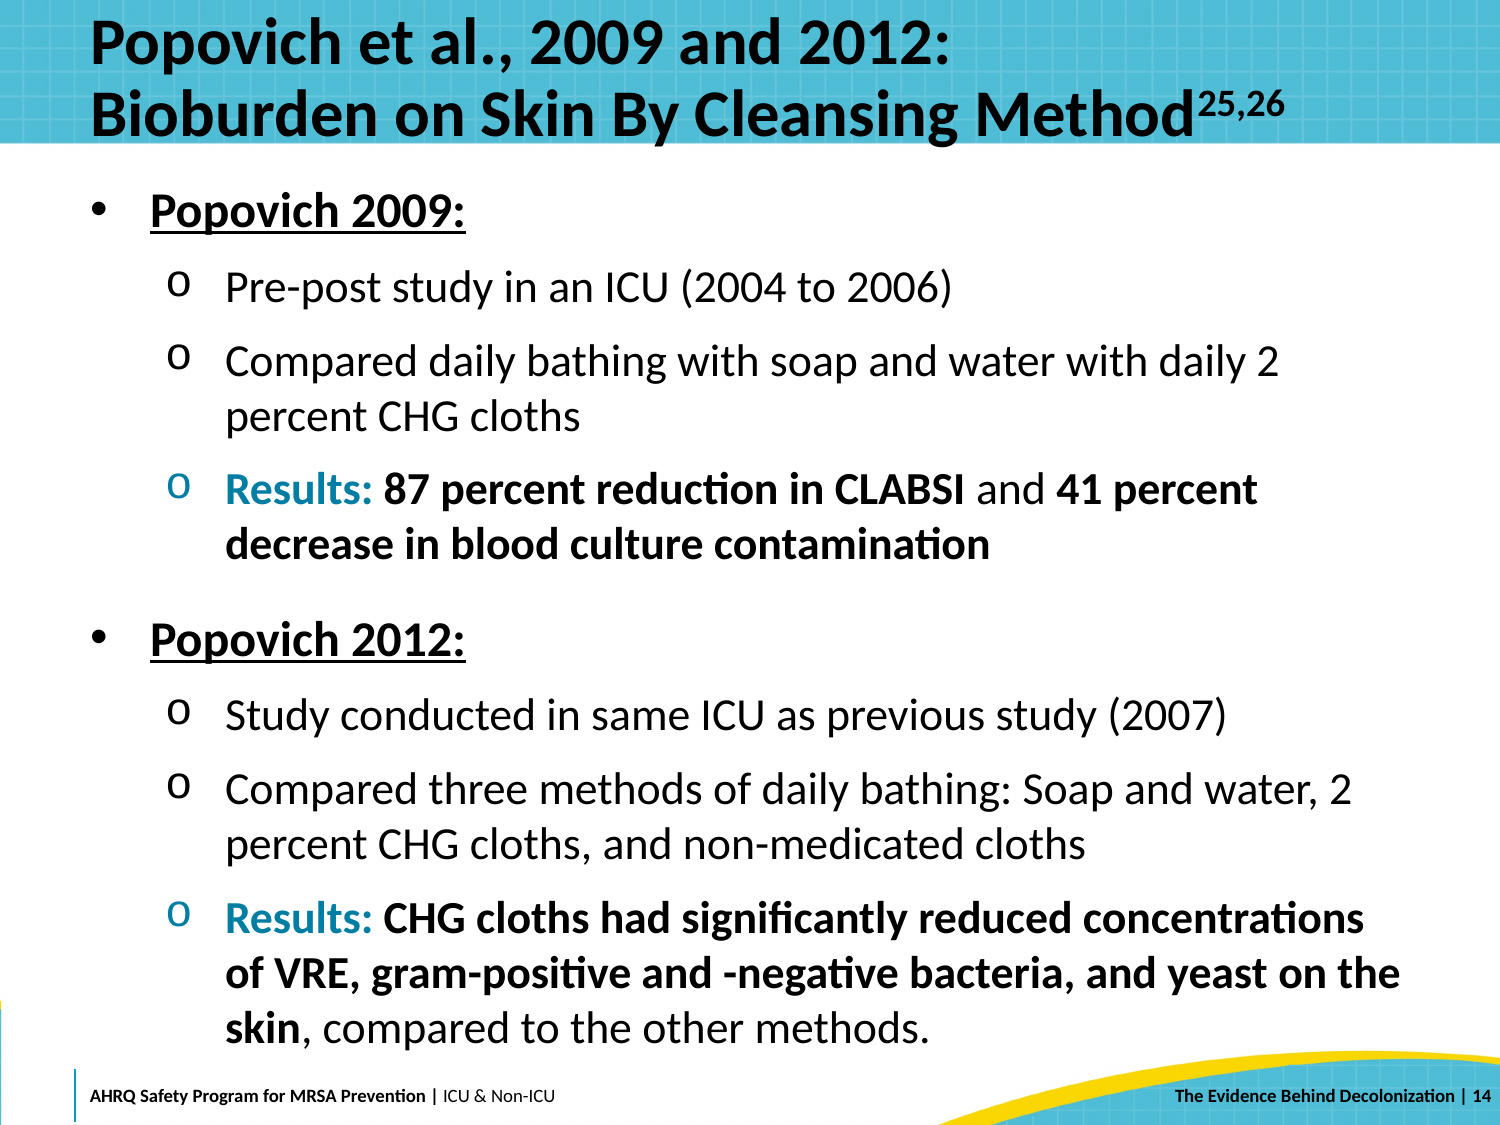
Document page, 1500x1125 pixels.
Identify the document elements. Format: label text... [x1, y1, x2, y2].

list Popovich 2009: Pre-post study in an ICU (2004 to 2006) Compared daily bathing with soap and water with daily 2 percent CHG cloths Results: 87 percent reduction in CLABSI and 41 percent decrease in blood culture contamination Popovich 2012: Study conducted in same ICU as previous study (2007) Compared three methods of daily bathing: Soap and water, 2 percent CHG cloths, and non-medicated cloths Results: CHG cloths had significantly reduced concentrations of VRE, gram-positive and -negative bacteria, and yeast on the skin, compared to the other methods. [75, 170, 1425, 1074]
title Popovich et al., 2009 and 2012: Bioburden on Skin By Cleansing Method25,26 [75, 0, 1425, 150]
slide_number | 14 [1455, 1065, 1500, 1125]
picture [0, 0, 1500, 1125]
